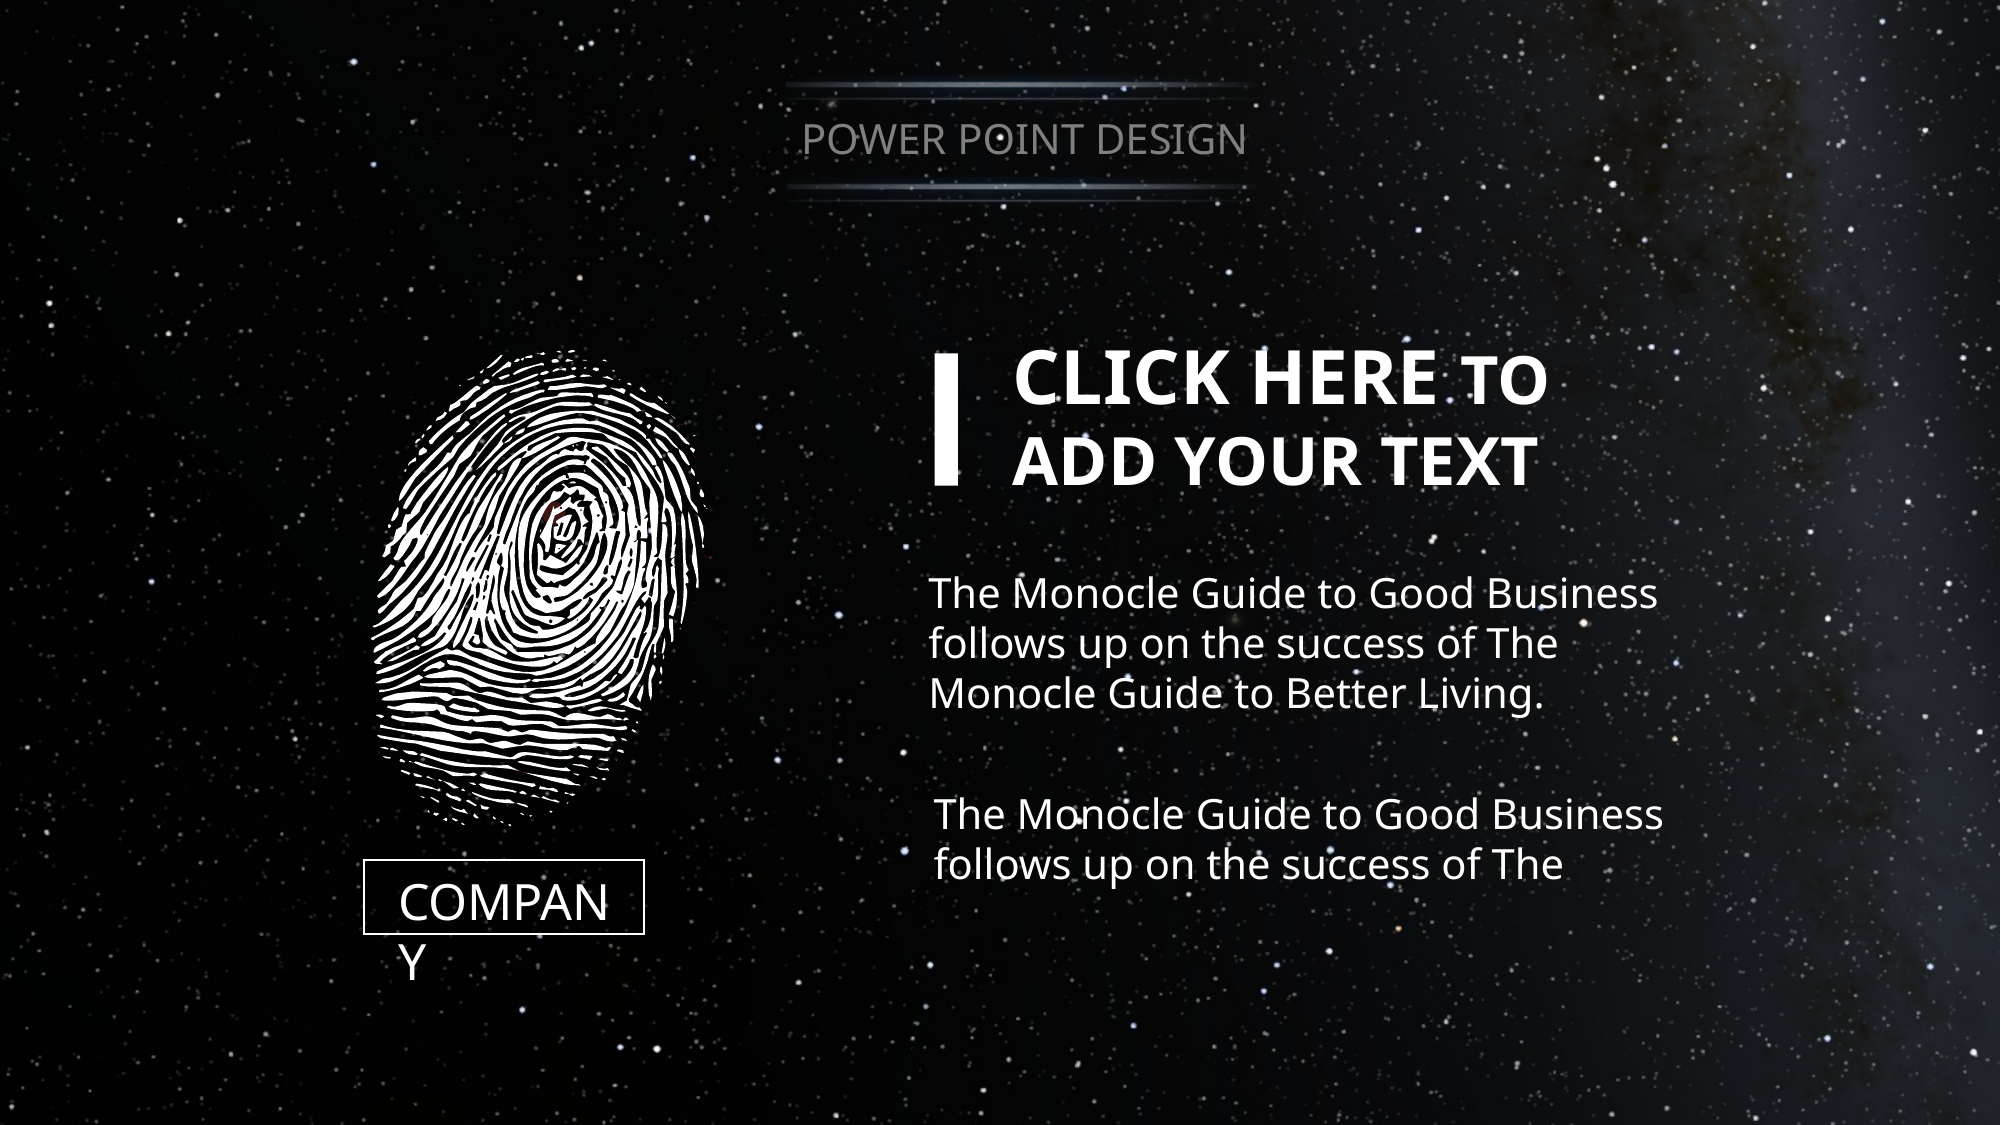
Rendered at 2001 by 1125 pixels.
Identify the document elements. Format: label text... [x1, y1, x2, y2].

text_box [934, 352, 959, 487]
picture [0, 0, 2000, 1125]
text_box [363, 859, 645, 935]
text_box The Monocle Guide to Good Business follows up on the success of The [918, 780, 1709, 896]
text_box COMPANY [383, 863, 643, 998]
text_box POWER POINT DESIGN [786, 105, 1327, 171]
text_box CLICK HERE TO ADD YOUR TEXT [998, 321, 1640, 507]
text_box The Monocle Guide to Good Business follows up on the success of The Monocle Guide to Better Living. [913, 559, 1703, 724]
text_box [364, 347, 688, 834]
